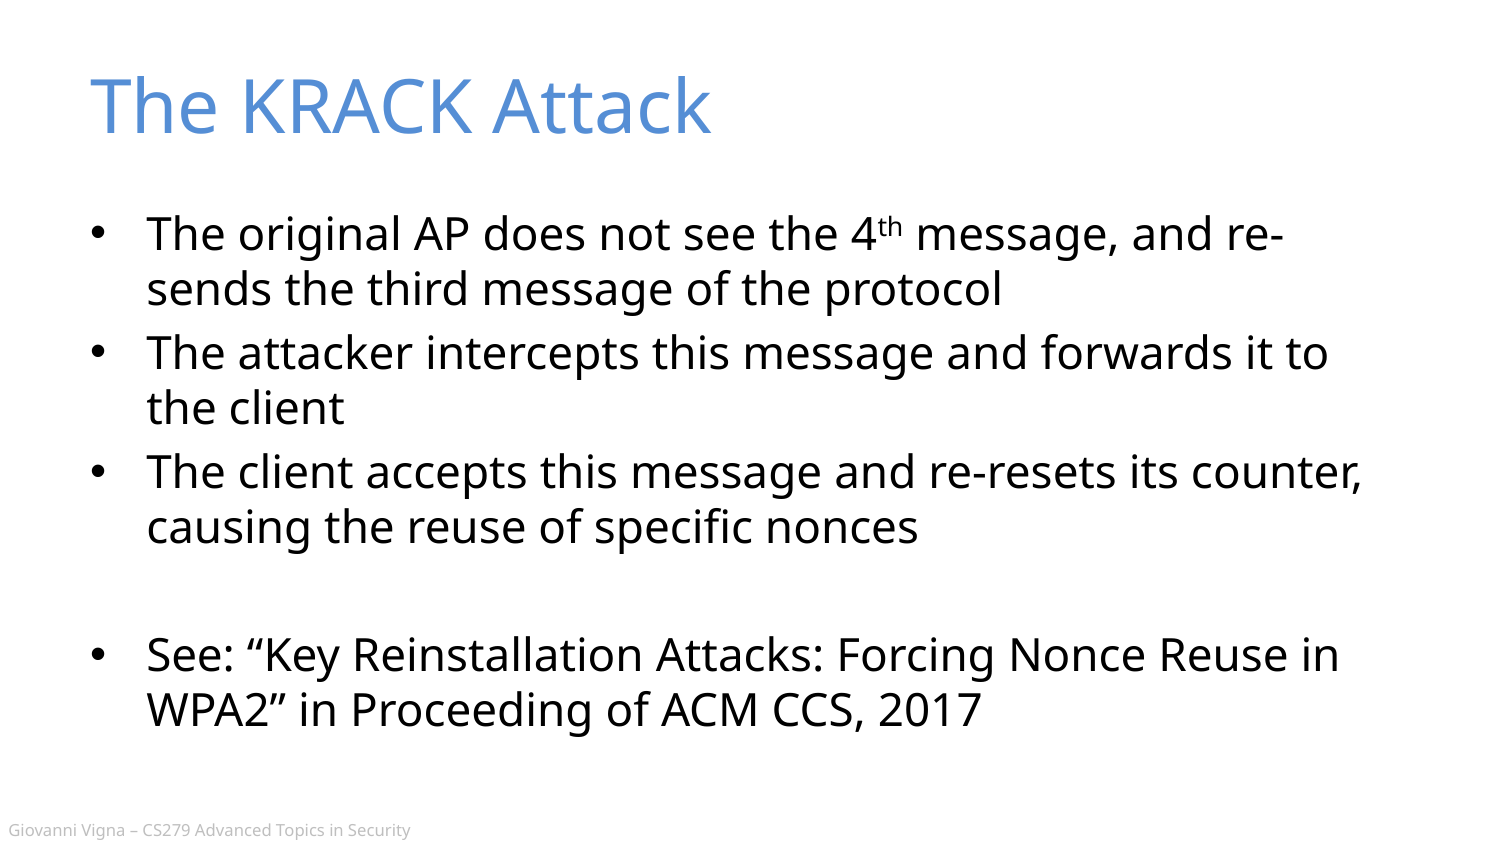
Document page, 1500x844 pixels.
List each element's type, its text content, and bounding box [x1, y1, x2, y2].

list The original AP does not see the 4th message, and re-sends the third message of the protocol The attacker intercepts this message and forwards it to the client The client accepts this message and re-resets its counter, causing the reuse of specific nonces See: “Key Reinstallation Attacks: Forcing Nonce Reuse in WPA2” in Proceeding of ACM CCS, 2017 [75, 196, 1425, 813]
title The KRACK Attack [75, 33, 1425, 175]
